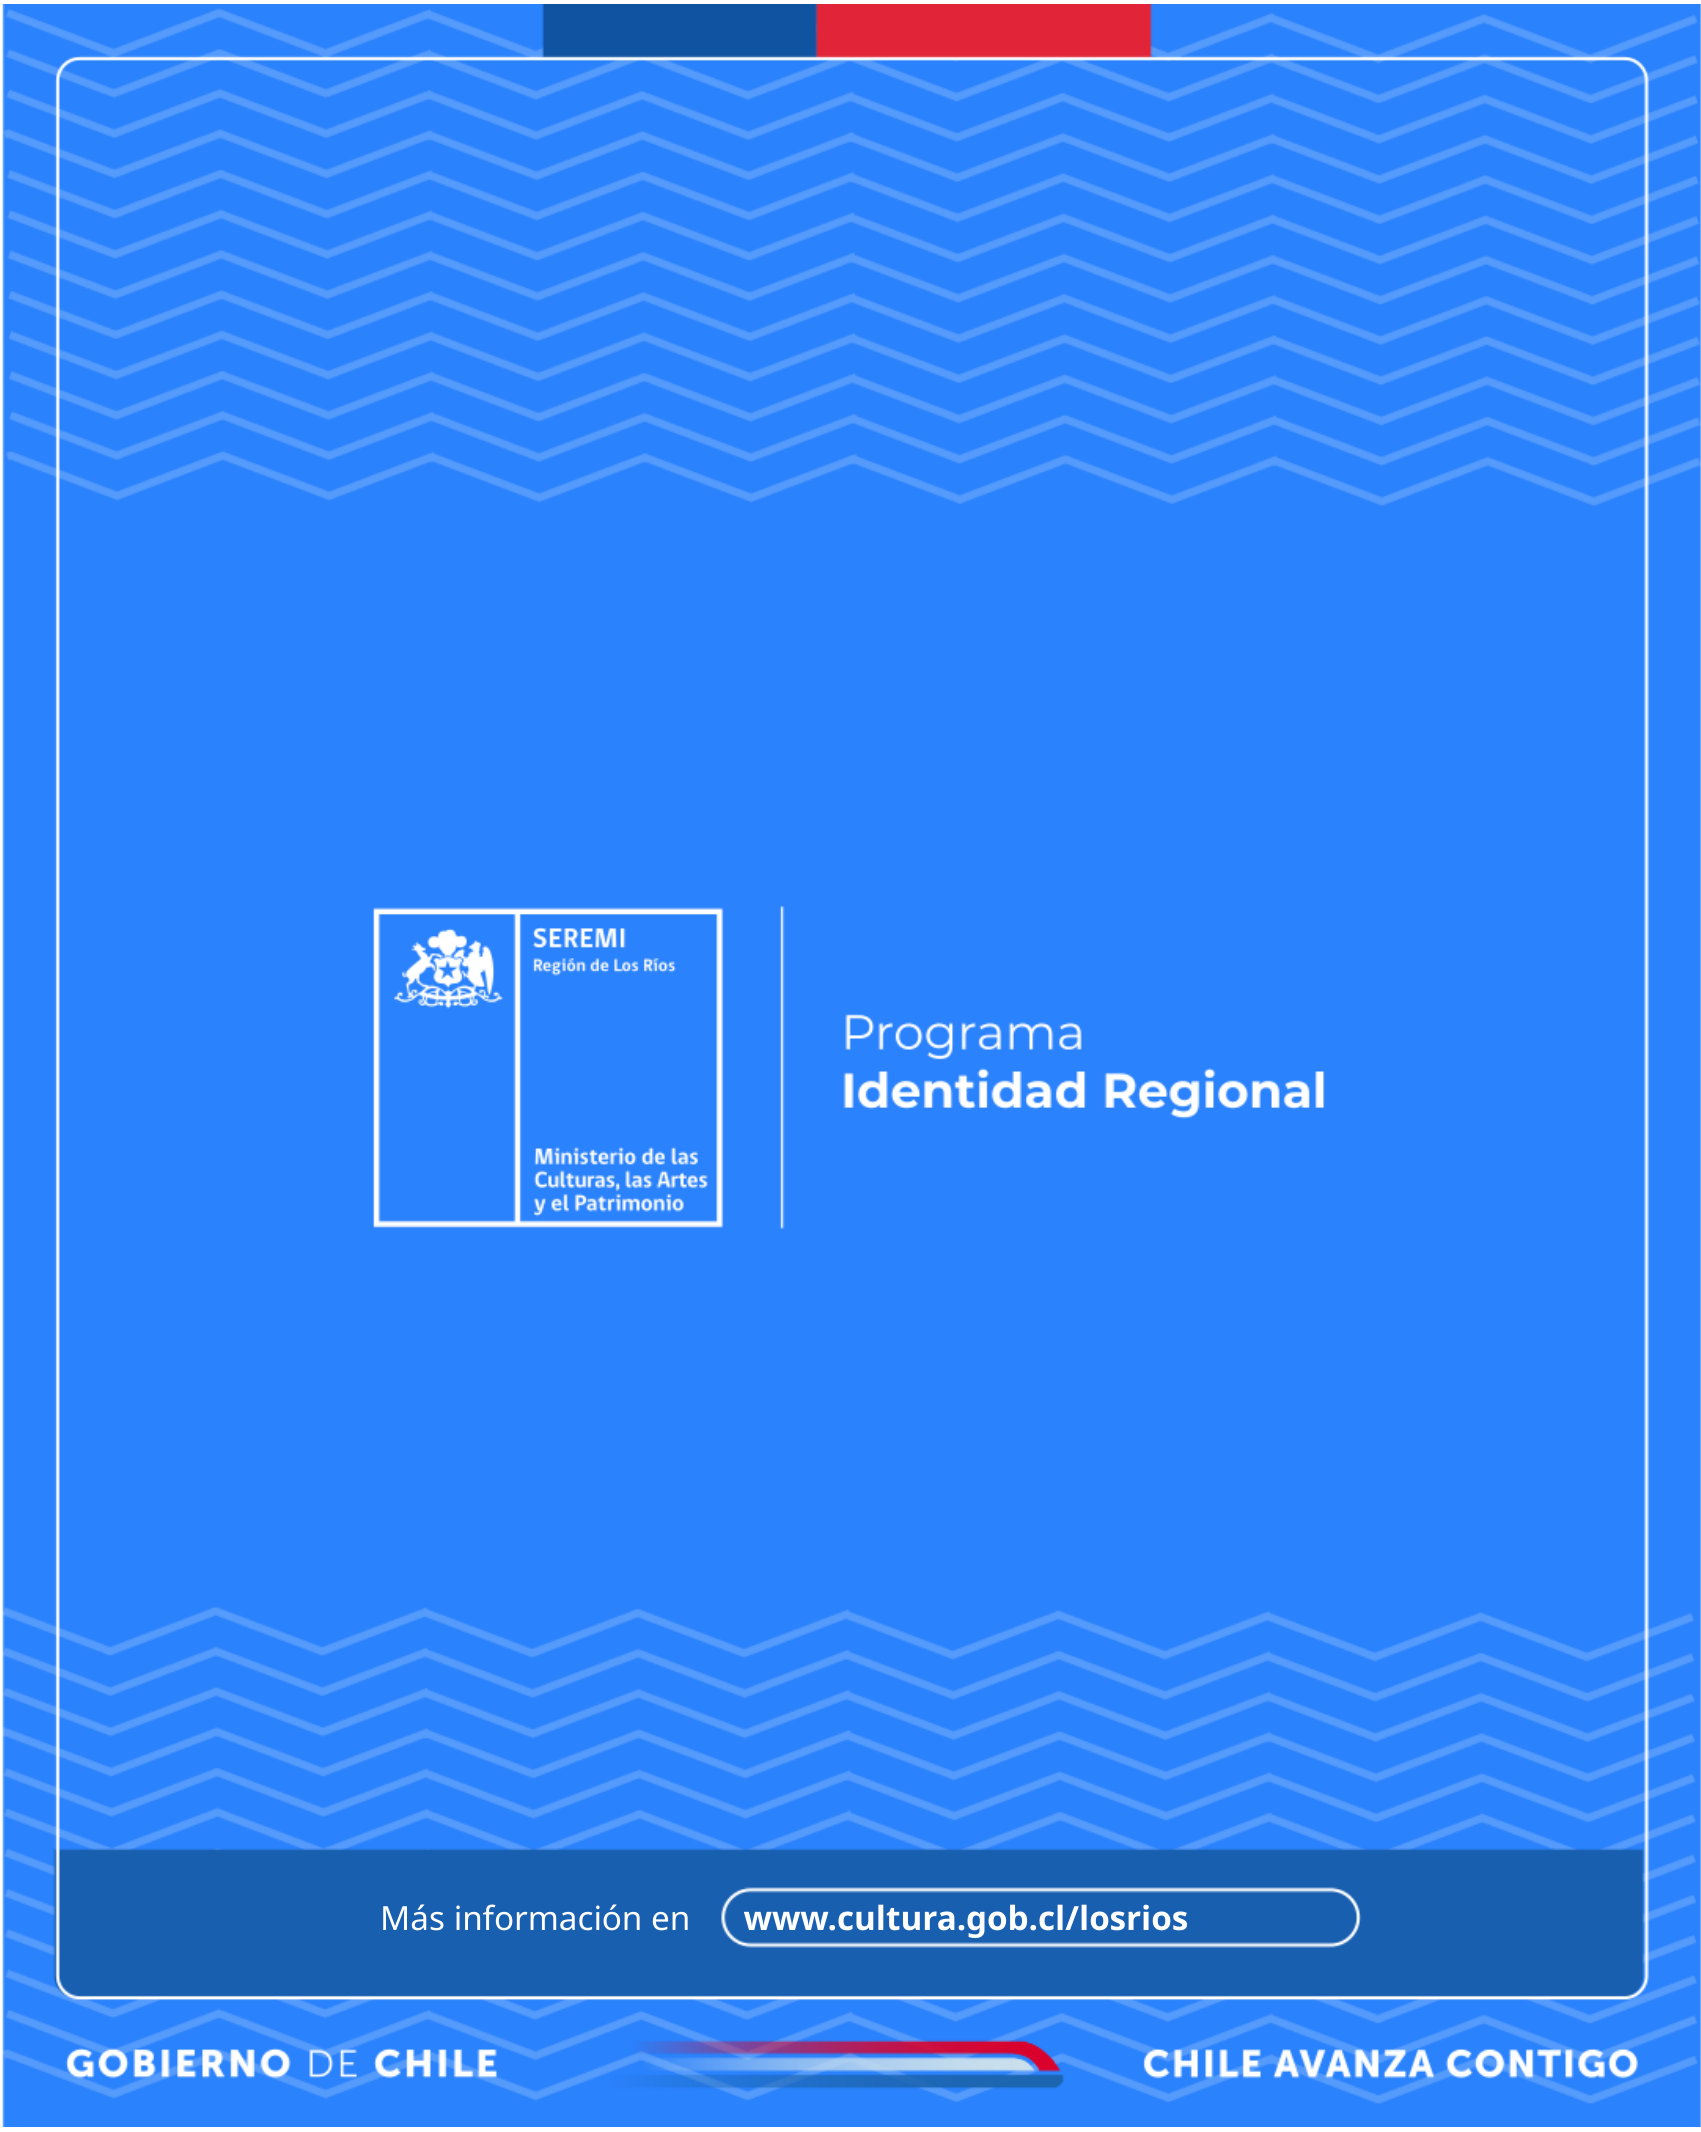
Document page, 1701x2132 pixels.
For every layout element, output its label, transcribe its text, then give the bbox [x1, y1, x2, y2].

text_box Más información en www.cultura.gob.cl/losrios [365, 1889, 1386, 1945]
